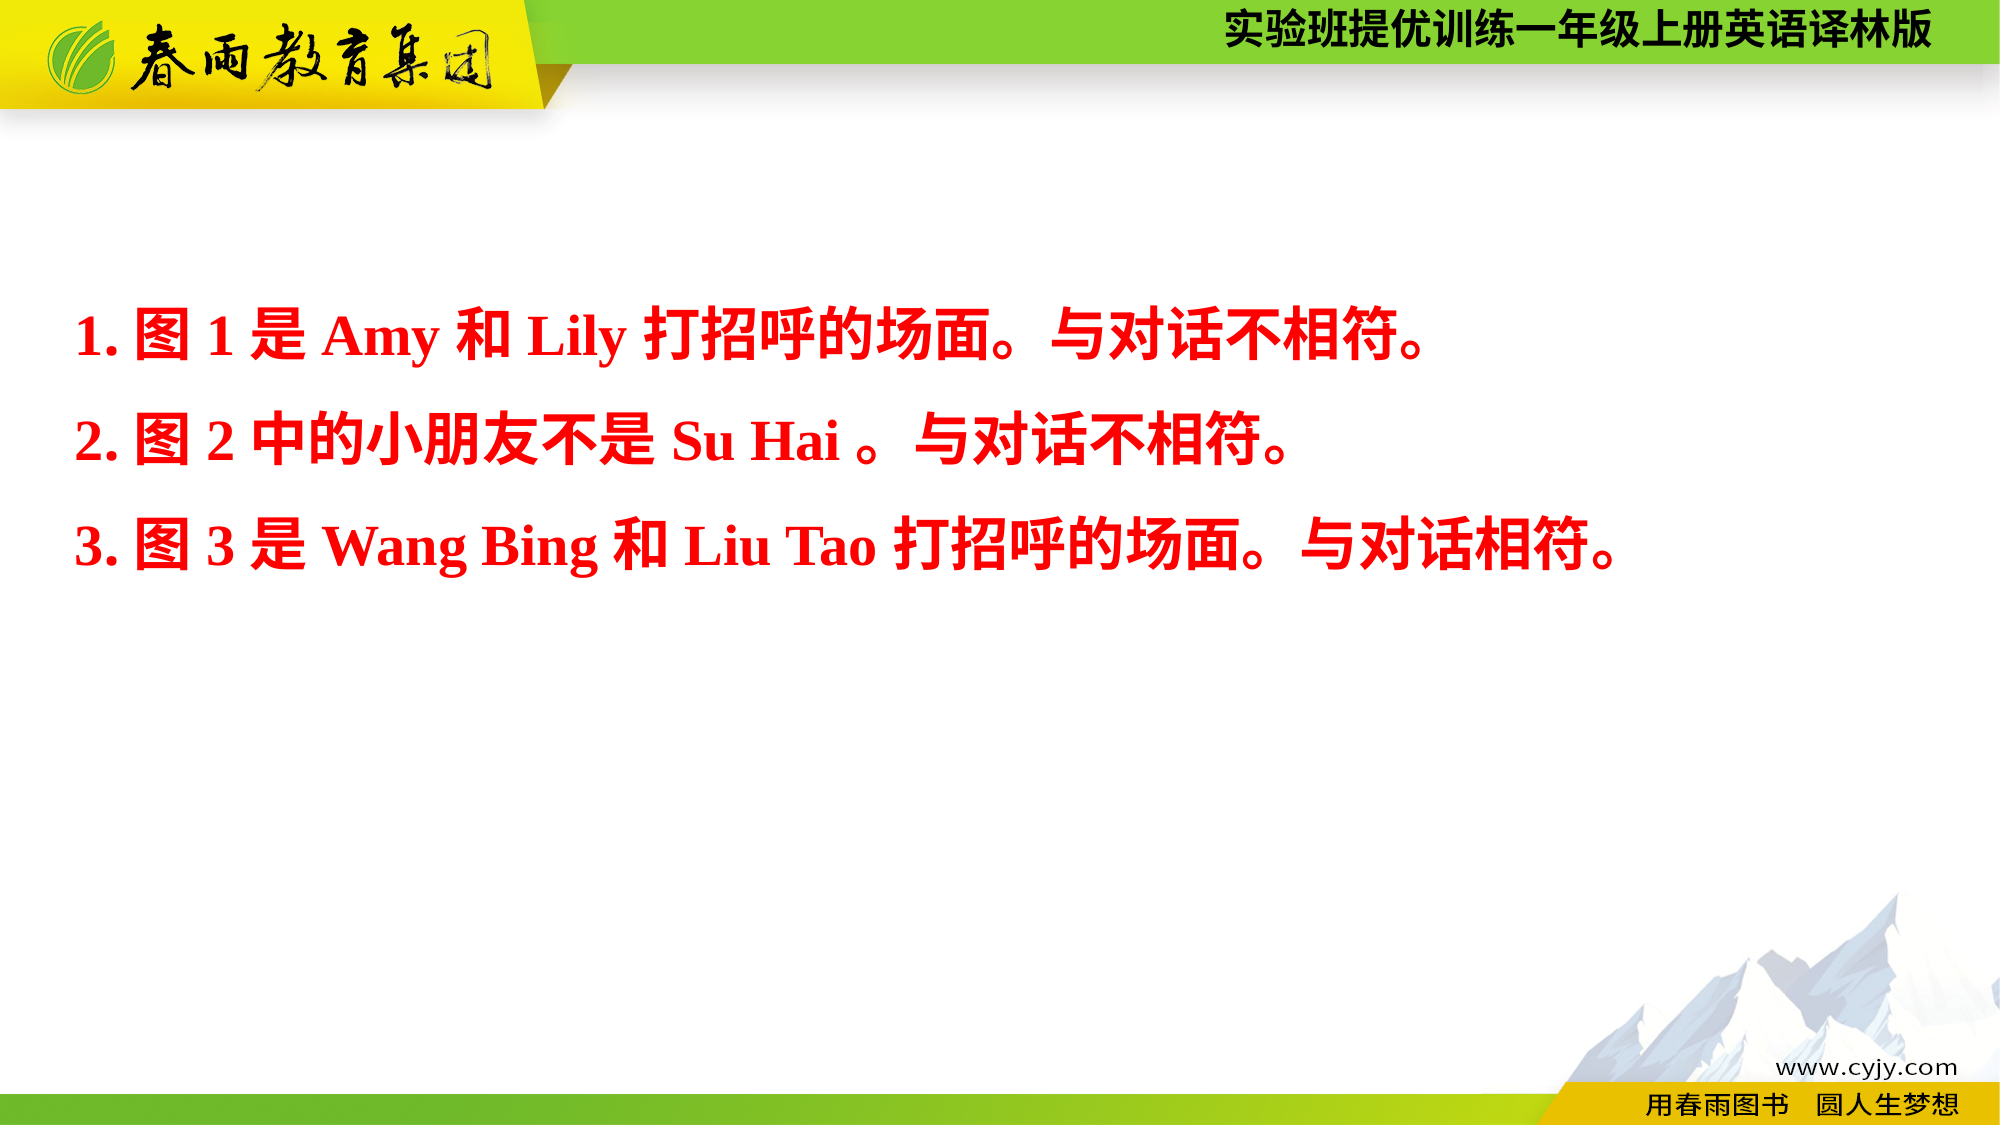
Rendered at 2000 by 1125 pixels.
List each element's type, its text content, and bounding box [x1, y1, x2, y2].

picture [0, 0, 2000, 1125]
list 1.图1是Amy和Lily打招呼的场面。与对话不相符。 2.图2中的小朋友不是Su Hai。与对话不相符。 3.图3是Wang Bing和Liu Tao打招呼的场面。与对话相符。 [59, 254, 1944, 575]
